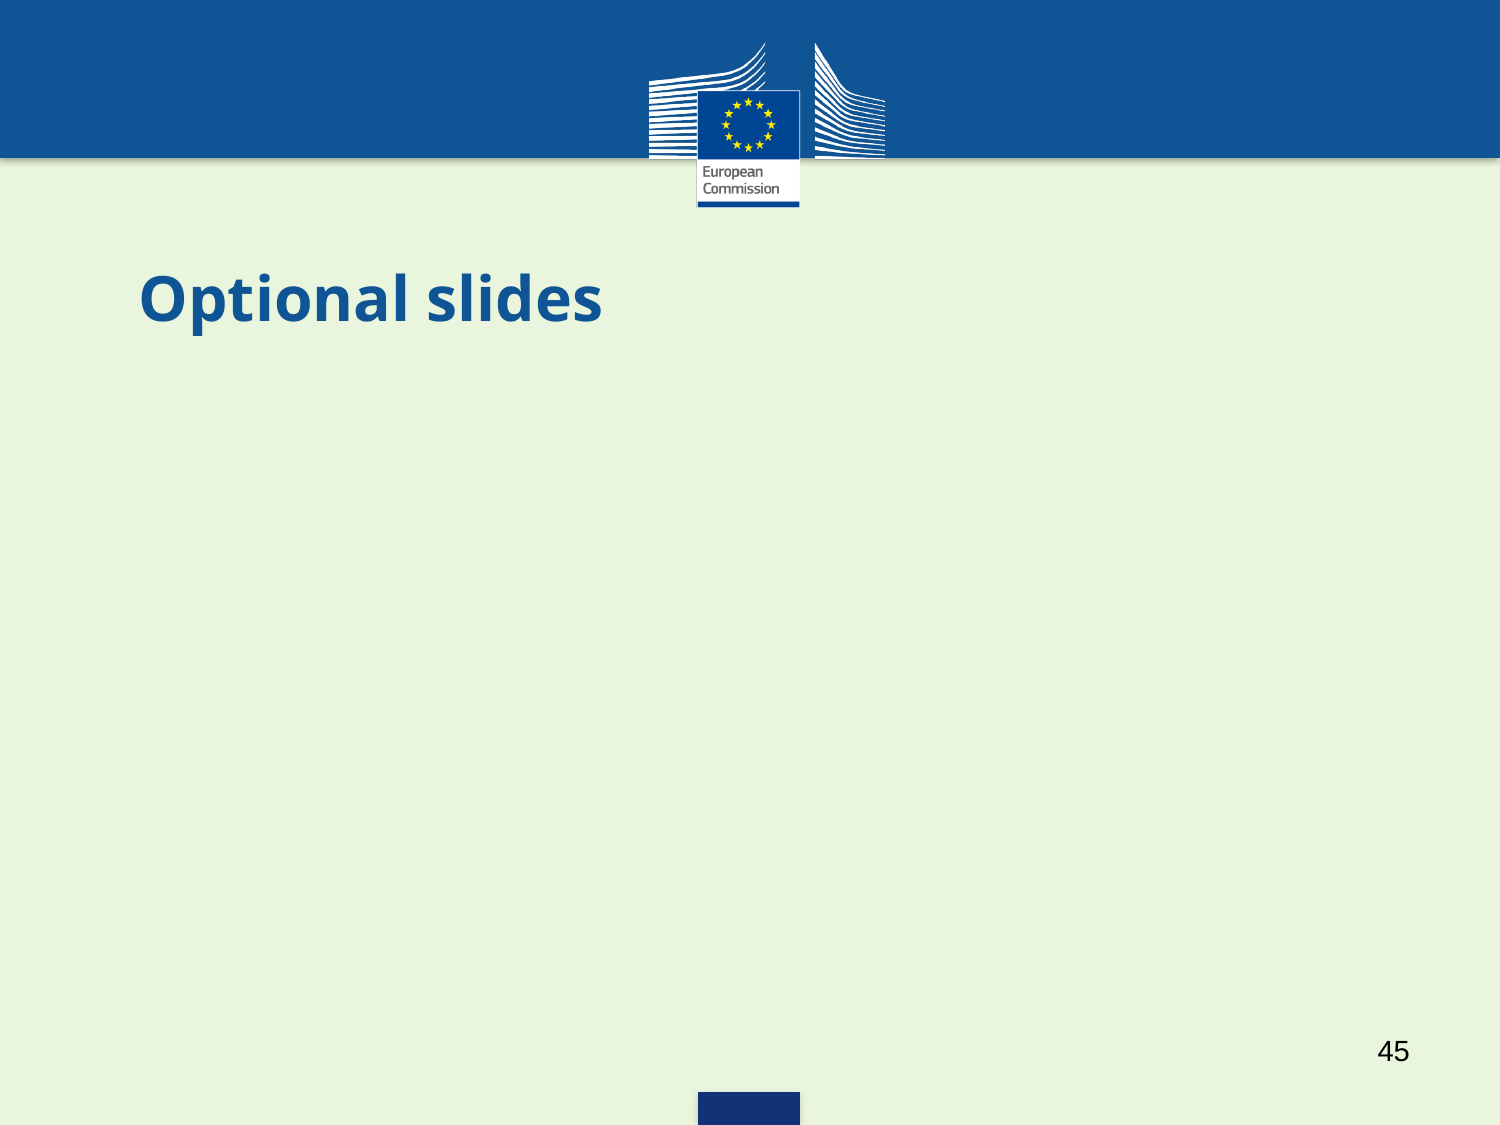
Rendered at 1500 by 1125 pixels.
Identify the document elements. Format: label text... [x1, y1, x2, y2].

picture [649, 42, 885, 208]
slide_number 45 [1074, 1024, 1426, 1103]
title Optional slides [64, 219, 1415, 374]
